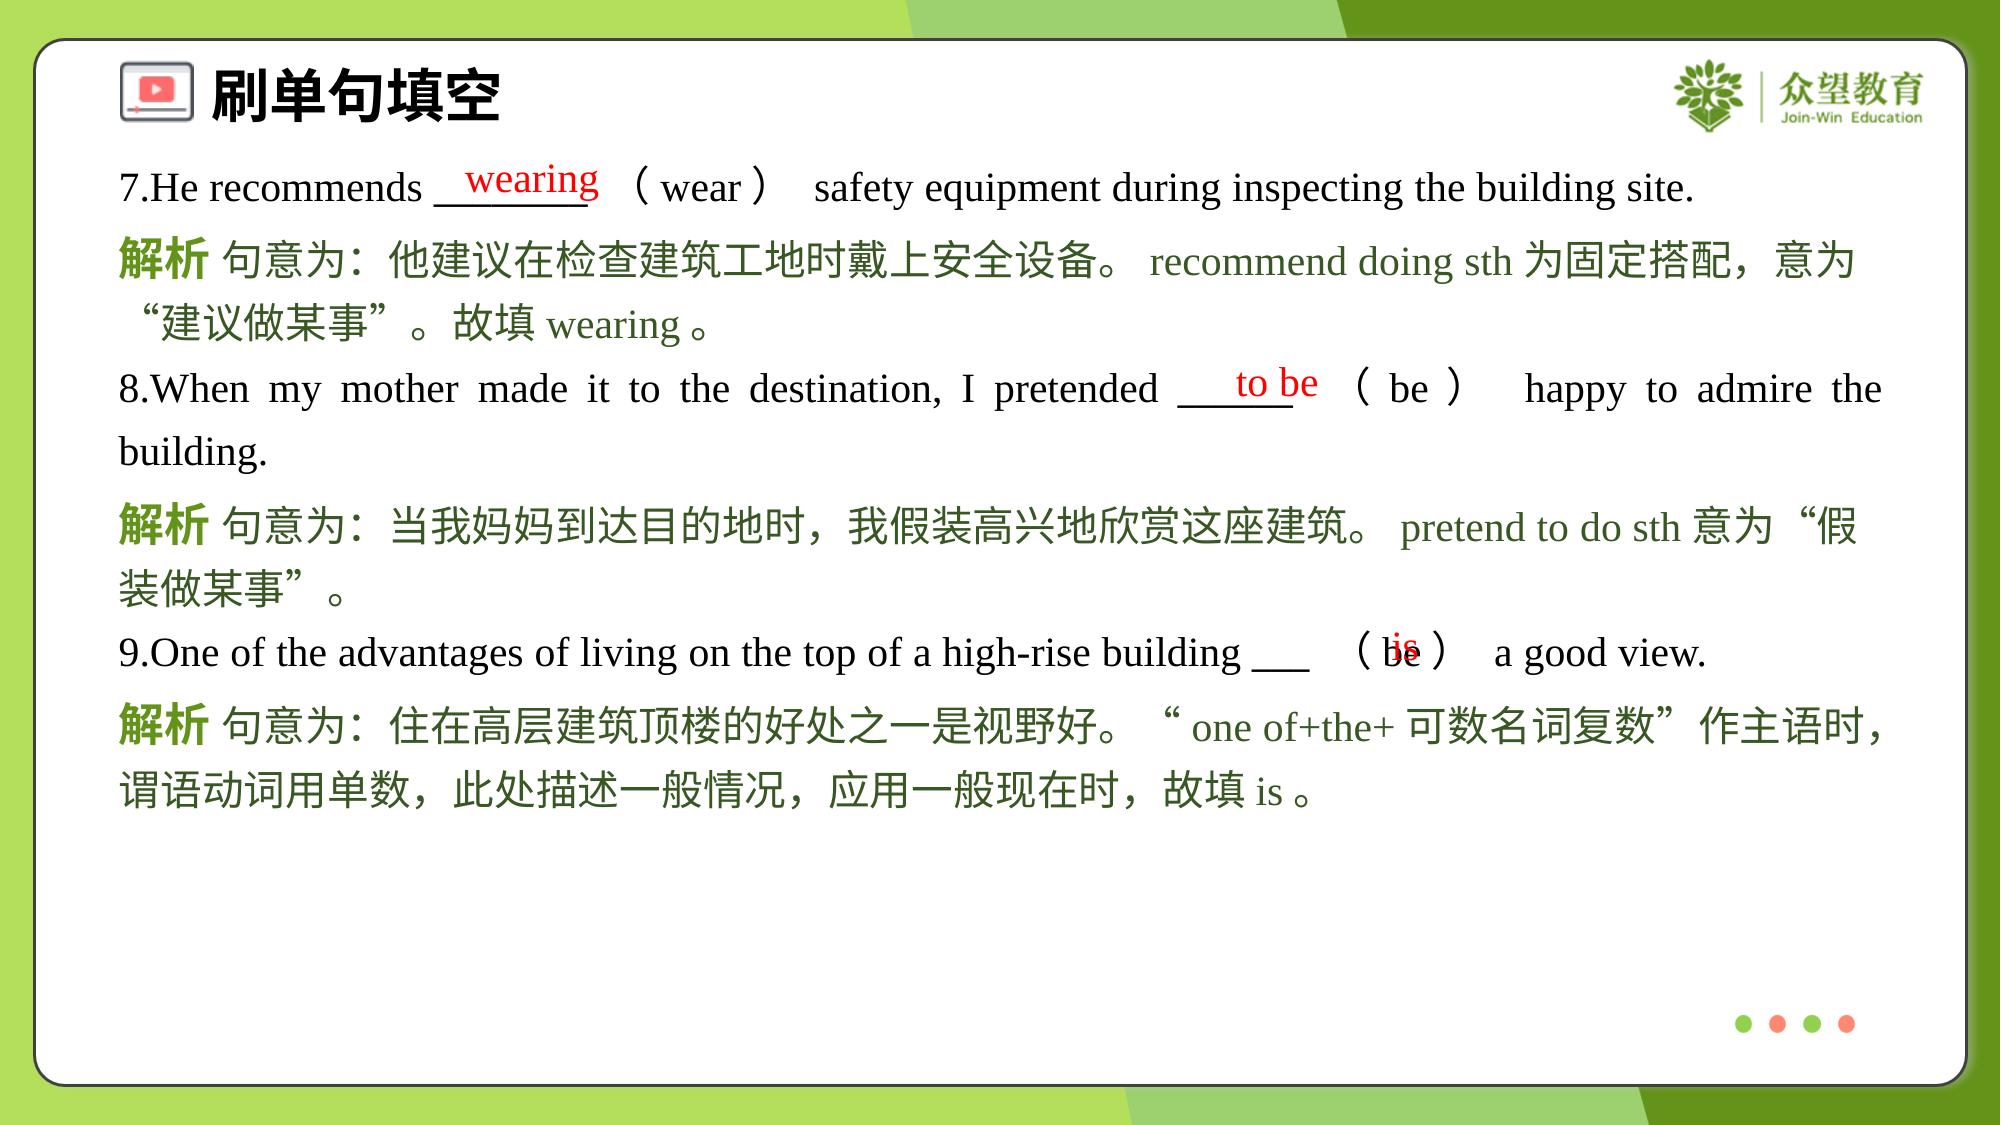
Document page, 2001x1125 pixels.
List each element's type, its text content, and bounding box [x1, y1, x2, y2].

text_box is [1386, 606, 1424, 665]
text_box wearing [460, 138, 604, 197]
text_box 解析 句意为：他建议在检查建筑工地时戴上安全设备。recommend doing sth为固定搭配，意为“建议做某事”。故填wearing。 [118, 215, 1883, 343]
text_box to be [1226, 342, 1329, 400]
text_box 解析 句意为：当我妈妈到达目的地时，我假装高兴地欣赏这座建筑。pretend to do sth意为“假装做某事”。 [118, 481, 1883, 609]
text_box 9.One of the advantages of living on the top of a high-rise building ___ （be） a good view. [118, 612, 1883, 670]
text_box 解析 句意为：住在高层建筑顶楼的好处之一是视野好。“one of+the+可数名词复数”作主语时，谓语动词用单数，此处描述一般情况，应用一般现在时，故填is。 [118, 682, 1883, 809]
text_box 7.He recommends ________ （wear） safety equipment during inspecting the building site. [118, 146, 1883, 204]
picture [0, 0, 2000, 1125]
text_box 8.When my mother made it to the destination, I pretended ______ （be） happy to admire the building. [118, 348, 1883, 469]
